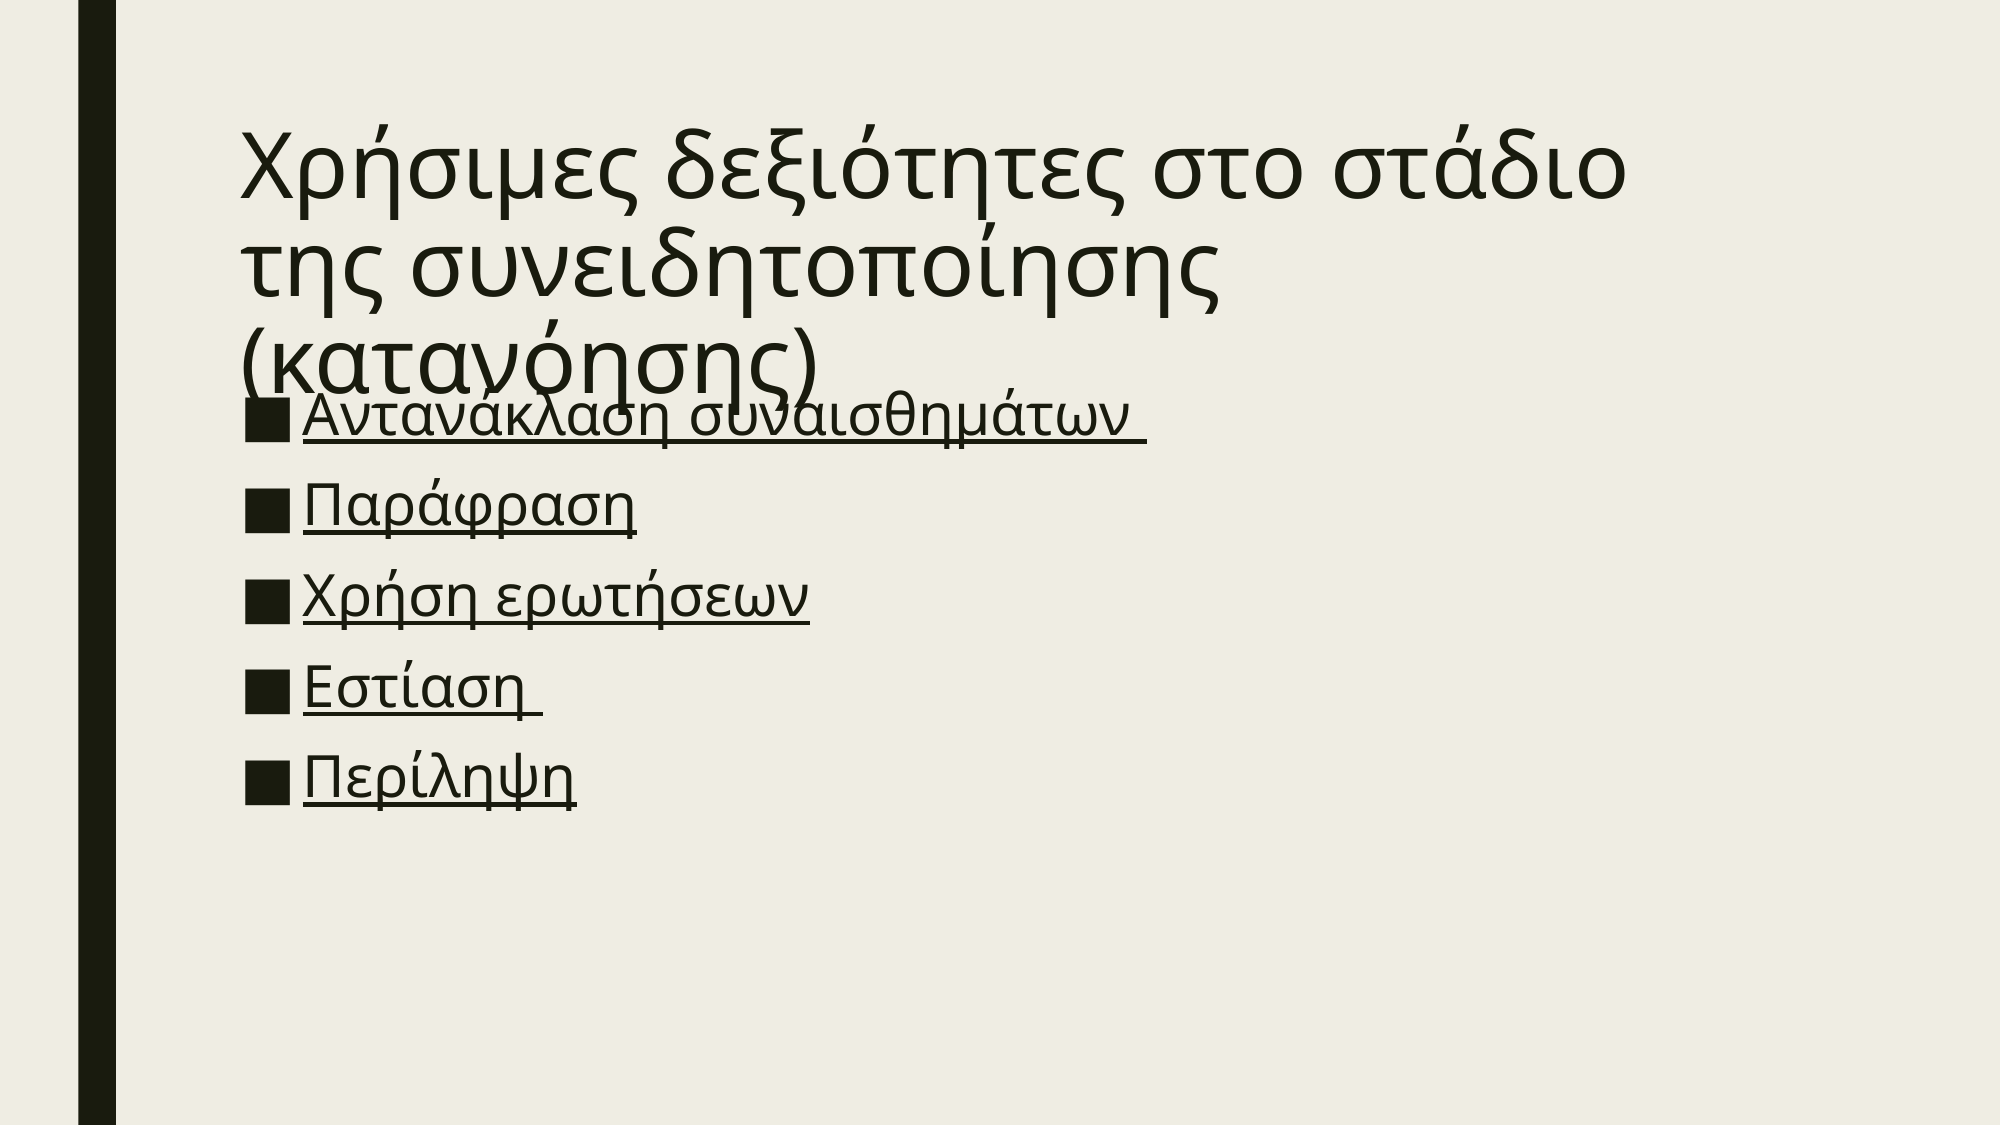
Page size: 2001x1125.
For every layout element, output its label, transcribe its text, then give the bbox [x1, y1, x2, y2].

list Αντανάκλαση συναισθημάτων Παράφραση Χρήση ερωτήσεων Εστίαση Περίληψη [225, 375, 1931, 1069]
title Χρήσιμες δεξιότητες στο στάδιο της συνειδητοποίησης (κατανόησης) [225, 112, 1800, 357]
